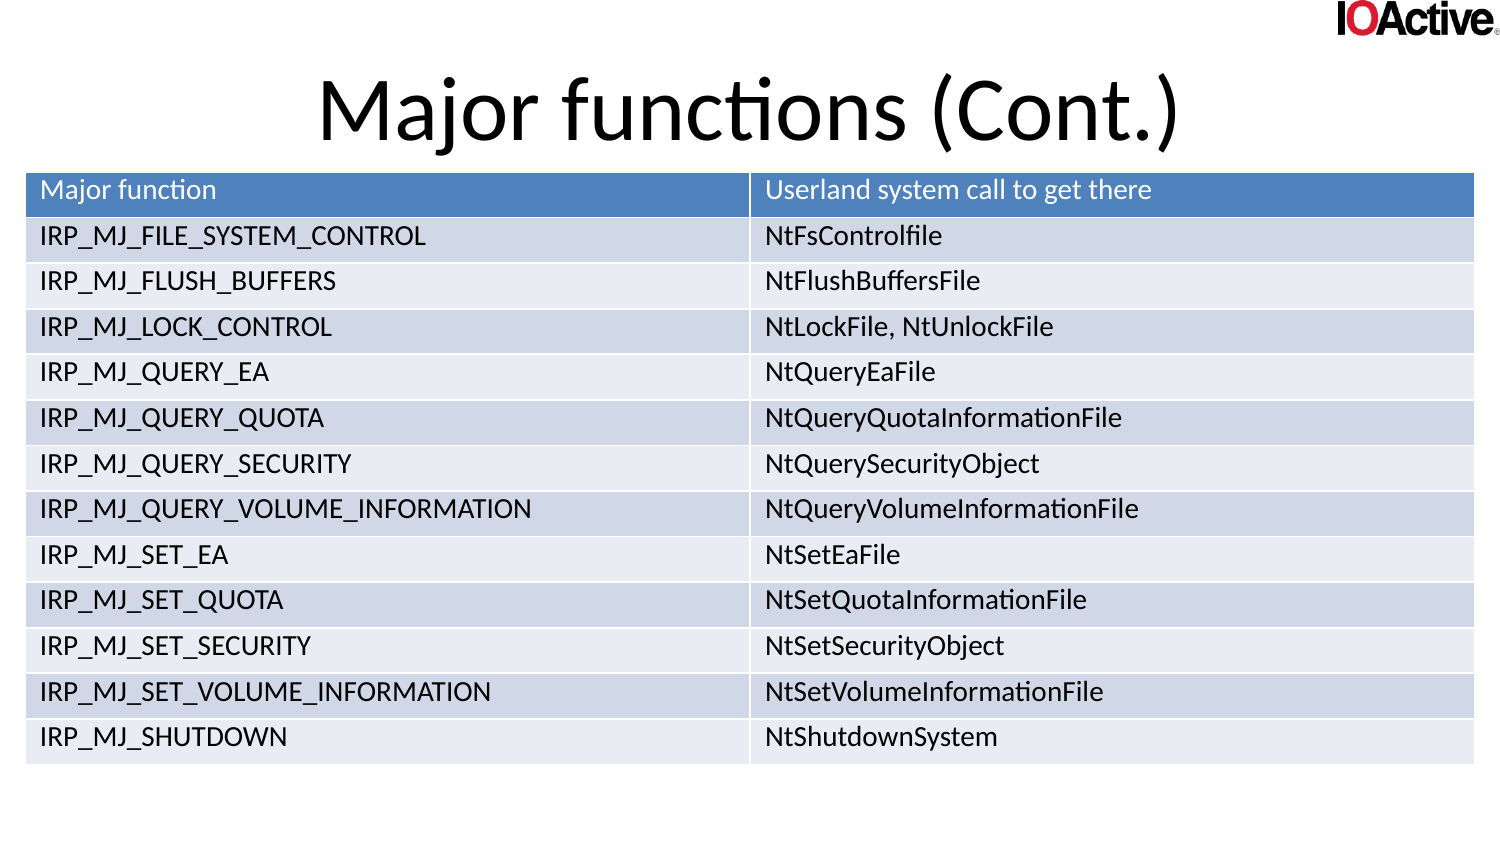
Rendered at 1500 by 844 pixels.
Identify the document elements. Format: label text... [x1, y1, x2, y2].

table_cell NtFsControlfile [751, 218, 1474, 262]
table_cell NtQueryQuotaInformationFile [751, 401, 1474, 445]
table_cell IRP_MJ_SHUTDOWN [26, 720, 749, 764]
table_cell IRP_MJ_QUERY_QUOTA [26, 401, 749, 445]
table_cell NtSetSecurityObject [751, 629, 1474, 672]
table_cell NtSetQuotaInformationFile [751, 583, 1474, 627]
table_cell NtQueryVolumeInformationFile [751, 492, 1474, 536]
table_cell NtSetVolumeInformationFile [751, 674, 1474, 718]
table_header Major function [26, 173, 749, 217]
table_cell IRP_MJ_SET_VOLUME_INFORMATION [26, 674, 749, 718]
table_cell NtLockFile, NtUnlockFile [751, 310, 1474, 353]
table_cell IRP_MJ_SET_SECURITY [26, 629, 749, 672]
table_cell IRP_MJ_SET_QUOTA [26, 583, 749, 627]
table_cell IRP_MJ_QUERY_VOLUME_INFORMATION [26, 492, 749, 536]
table_header Userland system call to get there [751, 173, 1474, 217]
table_cell IRP_MJ_QUERY_SECURITY [26, 446, 749, 490]
table_cell NtQuerySecurityObject [751, 446, 1474, 490]
table_cell IRP_MJ_QUERY_EA [26, 355, 749, 399]
table_cell IRP_MJ_LOCK_CONTROL [26, 310, 749, 353]
title Major functions (Cont.) [75, 33, 1425, 171]
table_cell NtShutdownSystem [751, 720, 1474, 764]
table_cell NtFlushBuffersFile [751, 264, 1474, 308]
table_cell IRP_MJ_FILE_SYSTEM_CONTROL [26, 218, 749, 262]
table_cell NtSetEaFile [751, 537, 1474, 581]
table_cell IRP_MJ_FLUSH_BUFFERS [26, 264, 749, 308]
table_cell IRP_MJ_SET_EA [26, 537, 749, 581]
table_cell NtQueryEaFile [751, 355, 1474, 399]
picture [1337, 0, 1500, 36]
